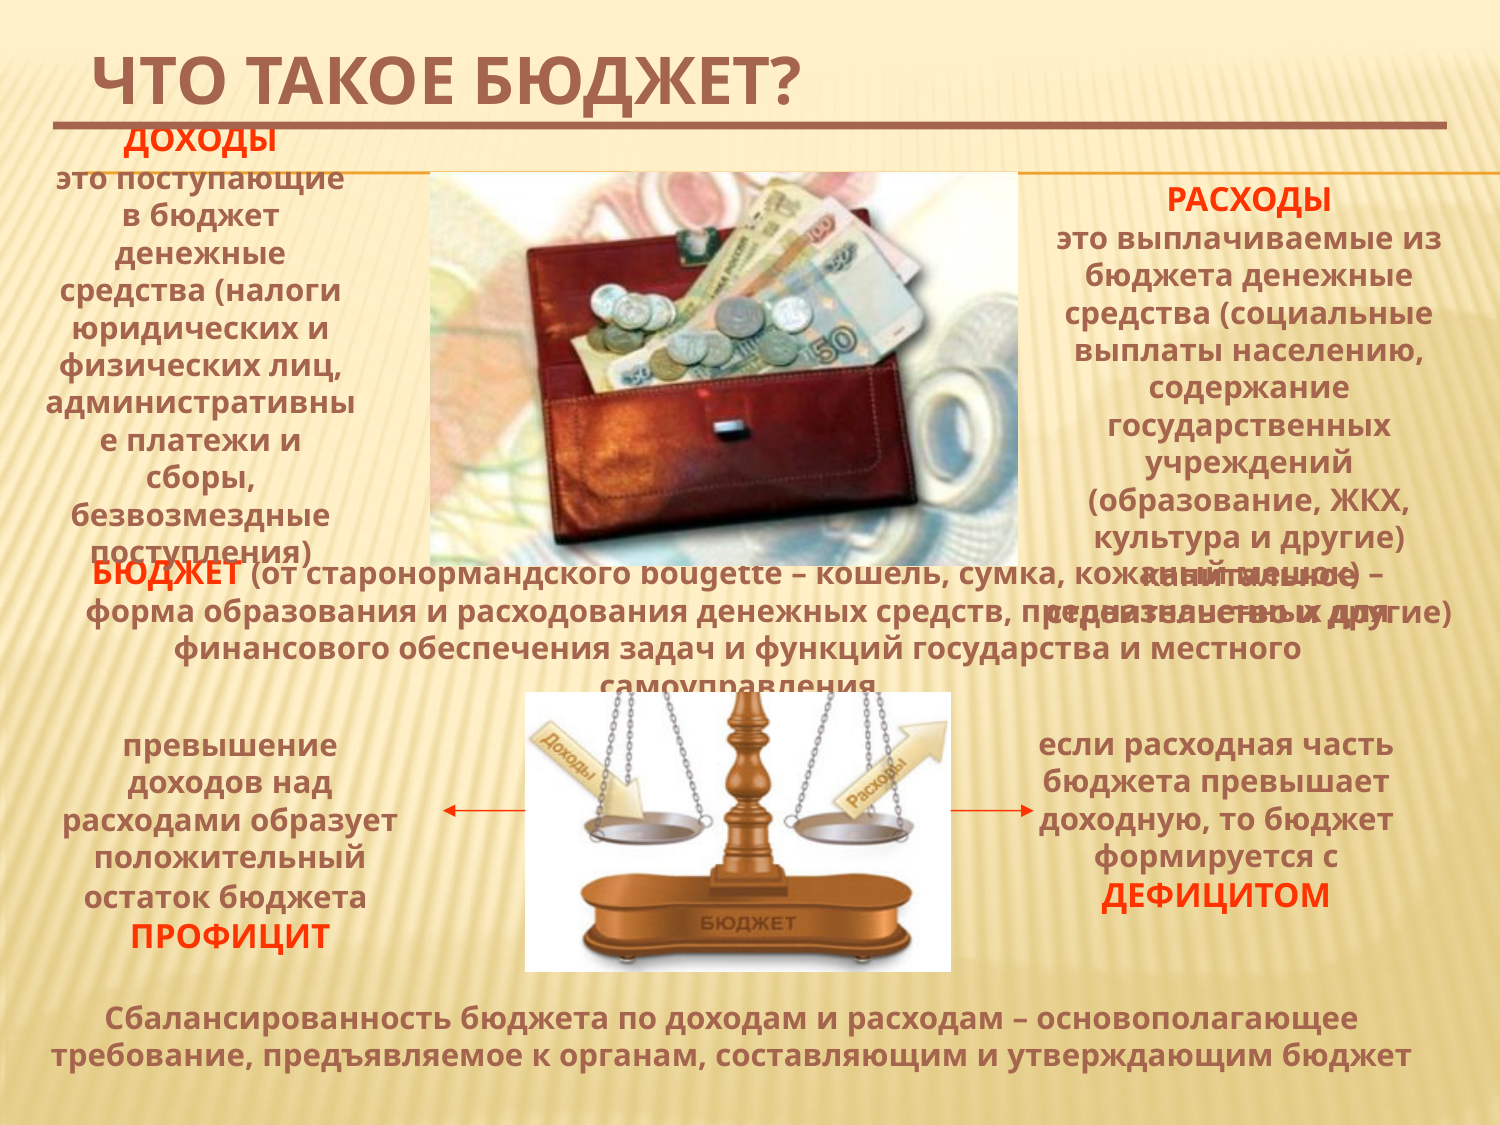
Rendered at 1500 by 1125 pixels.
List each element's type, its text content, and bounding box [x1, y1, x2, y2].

text_box превышение доходов над расходами образует положительный остаток бюджета ПРОФИЦИТ [41, 717, 420, 962]
title Что такое бюджет? [76, 31, 1425, 125]
picture [525, 692, 951, 972]
text_box БЮДЖЕТ (от старонормандского bougette – кошель, сумка, кожаный мешок) – форма образования и расходования денежных средств, предназначенных для финансового обеспечения задач и функций государства и местного самоуправления [29, 562, 1448, 693]
text_box РАСХОДЫ это выплачиваемые из бюджета денежные средства (социальные выплаты населению, содержание государственных учреждений (образование, ЖКХ, культура и другие) капитальное строительство и другие) [1042, 170, 1456, 638]
text_box ДОХОДЫ это поступающие в бюджет денежные средства (налоги юридических и физических лиц, административные платежи и сборы, безвозмездные поступления) [29, 110, 373, 578]
text_box [442, 804, 515, 817]
text_box Сбалансированность бюджета по доходам и расходам – основополагающее требование, предъявляемое к органам, составляющим и утверждающим бюджет [29, 990, 1435, 1081]
picture [430, 172, 1018, 566]
text_box если расходная часть бюджета превышает доходную, то бюджет формируется с ДЕФИЦИТОМ [1021, 716, 1412, 921]
